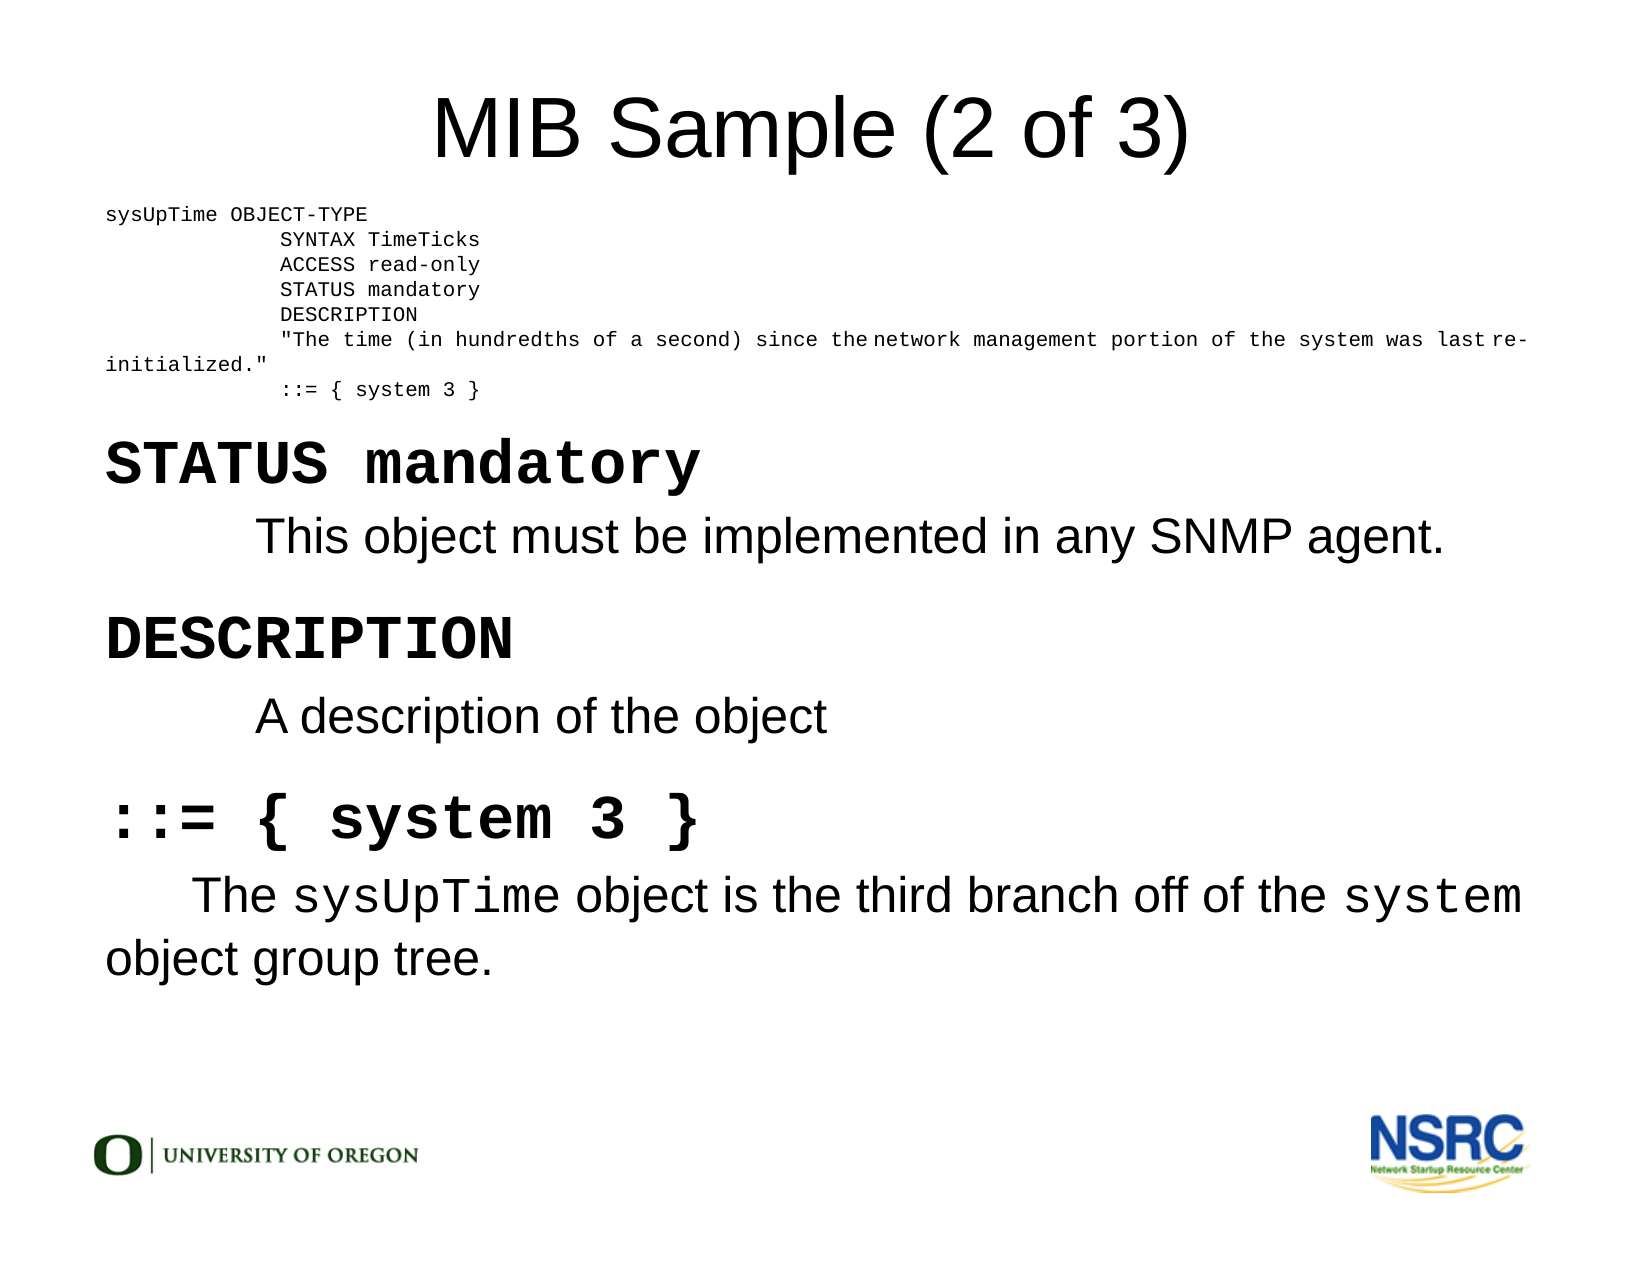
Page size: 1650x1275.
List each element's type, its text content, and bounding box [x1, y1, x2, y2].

picture [92, 1133, 420, 1177]
text_box sysUpTime OBJECT-TYPE SYNTAX TimeTicks ACCESS read-only STATUS mandatory DESCRIPTION "The time (in hundredths of a second) since the network management portion of the system was last re-initialized." ::= { system 3 } STATUS mandatory This object must be implemented in any SNMP agent. DESCRIPTION A description of the object ::= { system 3 } The sysUpTime object is the third branch off of the system object group tree. [105, 200, 1583, 1166]
picture [1371, 1166, 1532, 1193]
text_box MIB Sample (2 of 3) [133, 58, 1491, 189]
